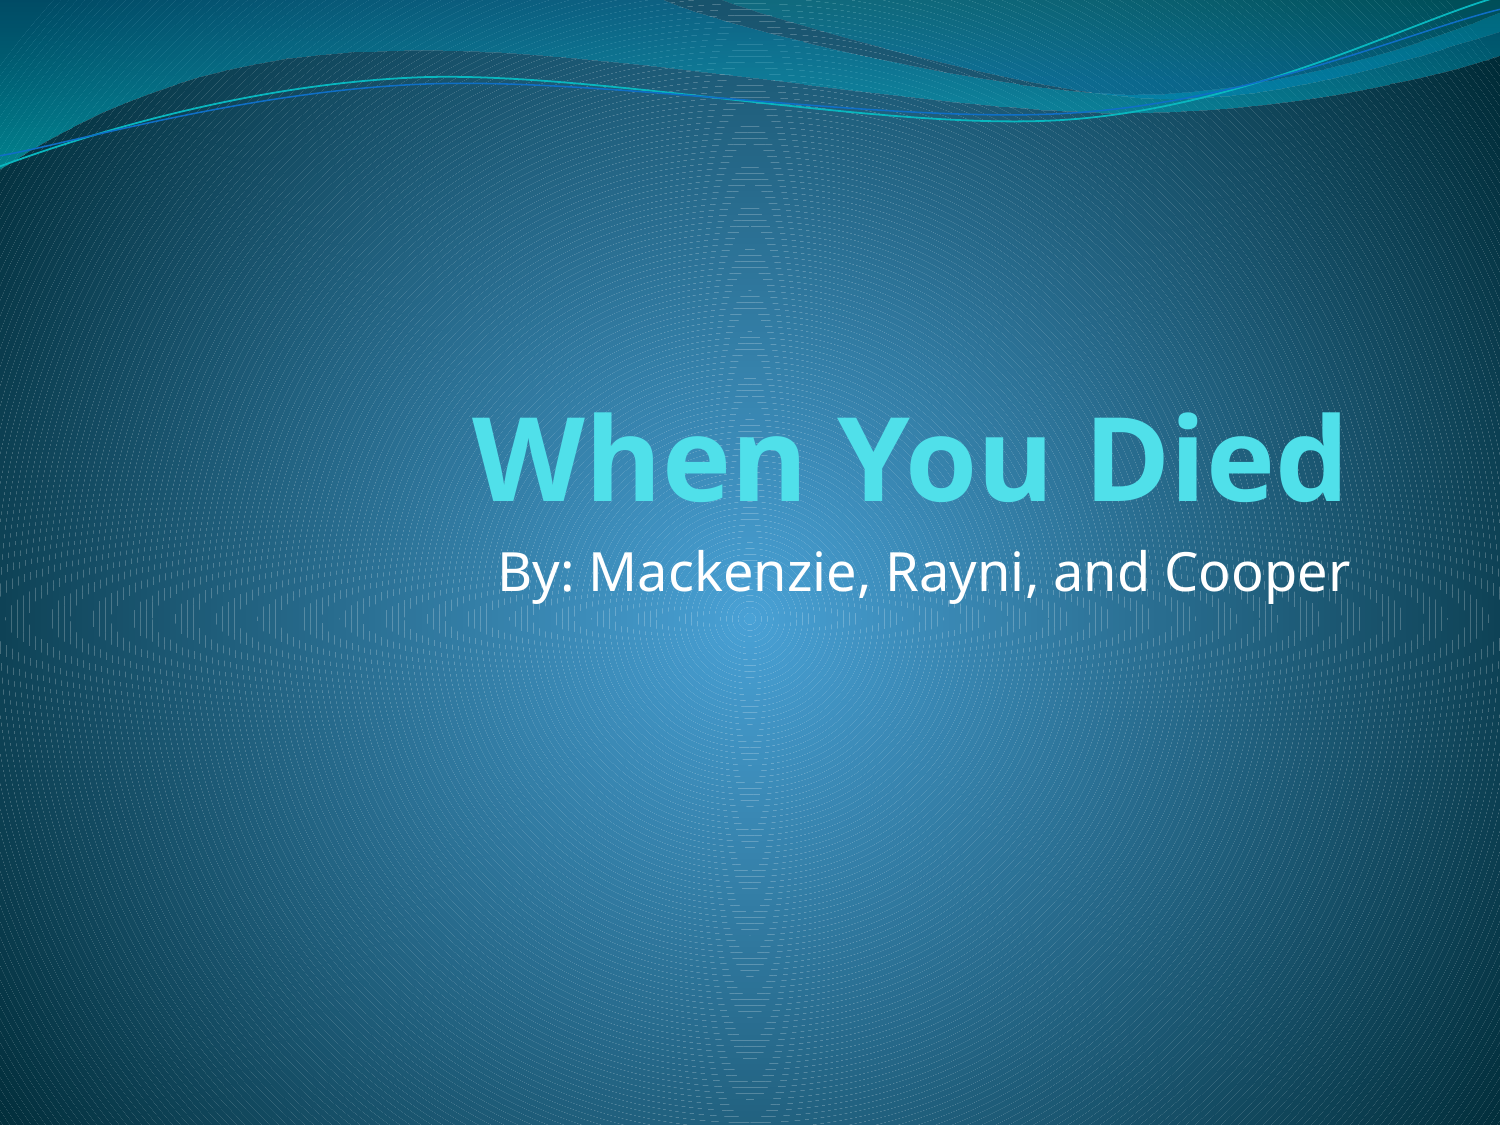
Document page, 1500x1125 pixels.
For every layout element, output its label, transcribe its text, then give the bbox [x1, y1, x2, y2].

title When You Died [87, 224, 1376, 525]
subtitle By: Mackenzie, Rayni, and Cooper [87, 529, 1376, 818]
